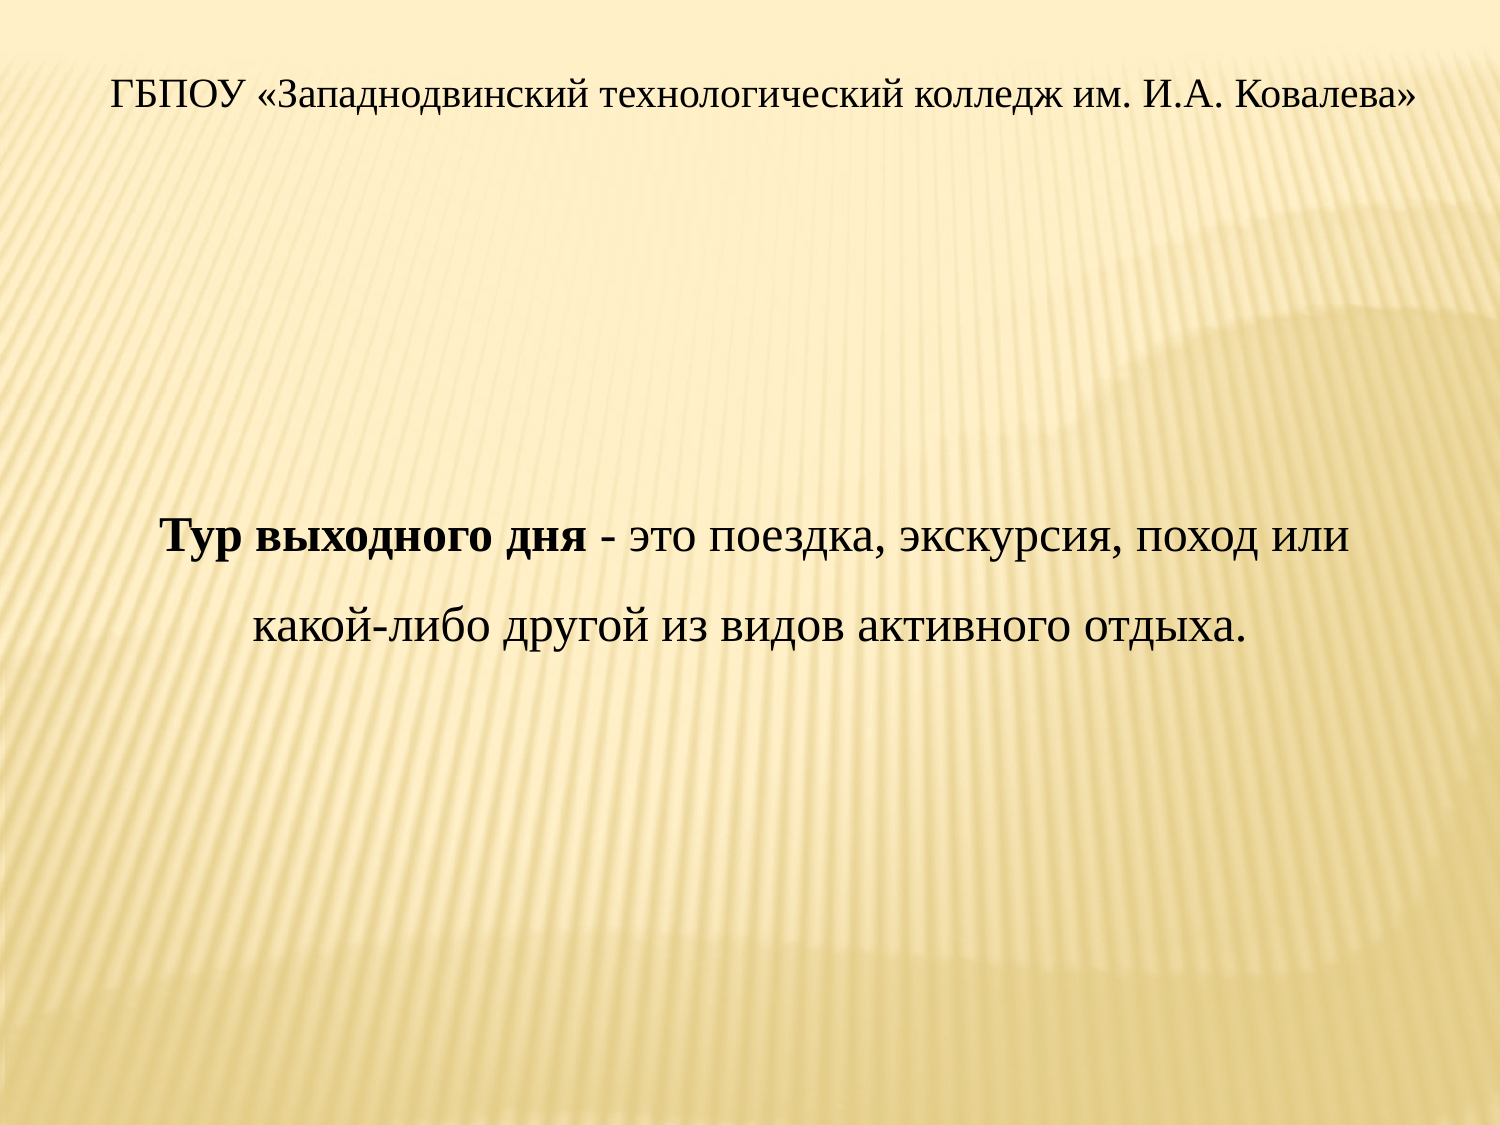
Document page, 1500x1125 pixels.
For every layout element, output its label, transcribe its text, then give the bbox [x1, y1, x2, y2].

text_box ГБПОУ «Западнодвинский технологический колледж им. И.А. Ковалева» [70, 58, 1458, 141]
text_box Тур выходного дня - это поездка, экскурсия, поход или какой-либо другой из видов активного отдыха. [117, 463, 1383, 704]
